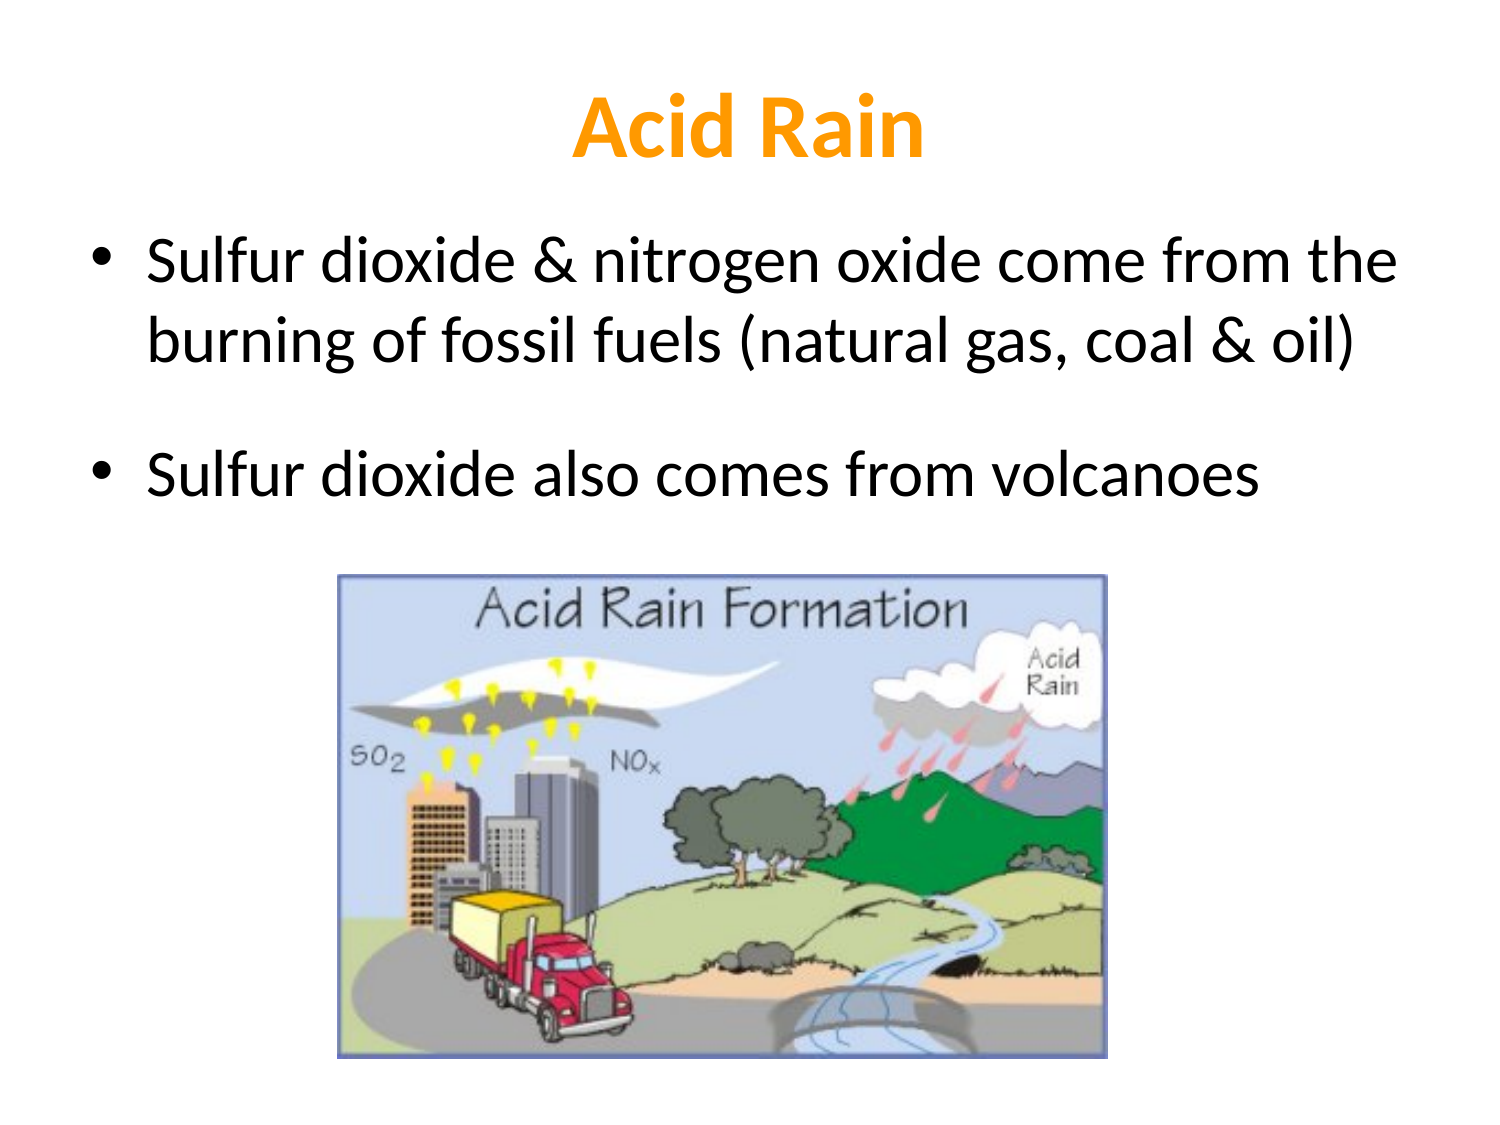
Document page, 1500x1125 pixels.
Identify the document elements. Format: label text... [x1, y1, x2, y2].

picture [337, 574, 1109, 1059]
list Sulfur dioxide & nitrogen oxide come from the burning of fossil fuels (natural gas, coal & oil) Sulfur dioxide also comes from volcanoes [75, 208, 1425, 1005]
title Acid Rain [75, 45, 1425, 197]
